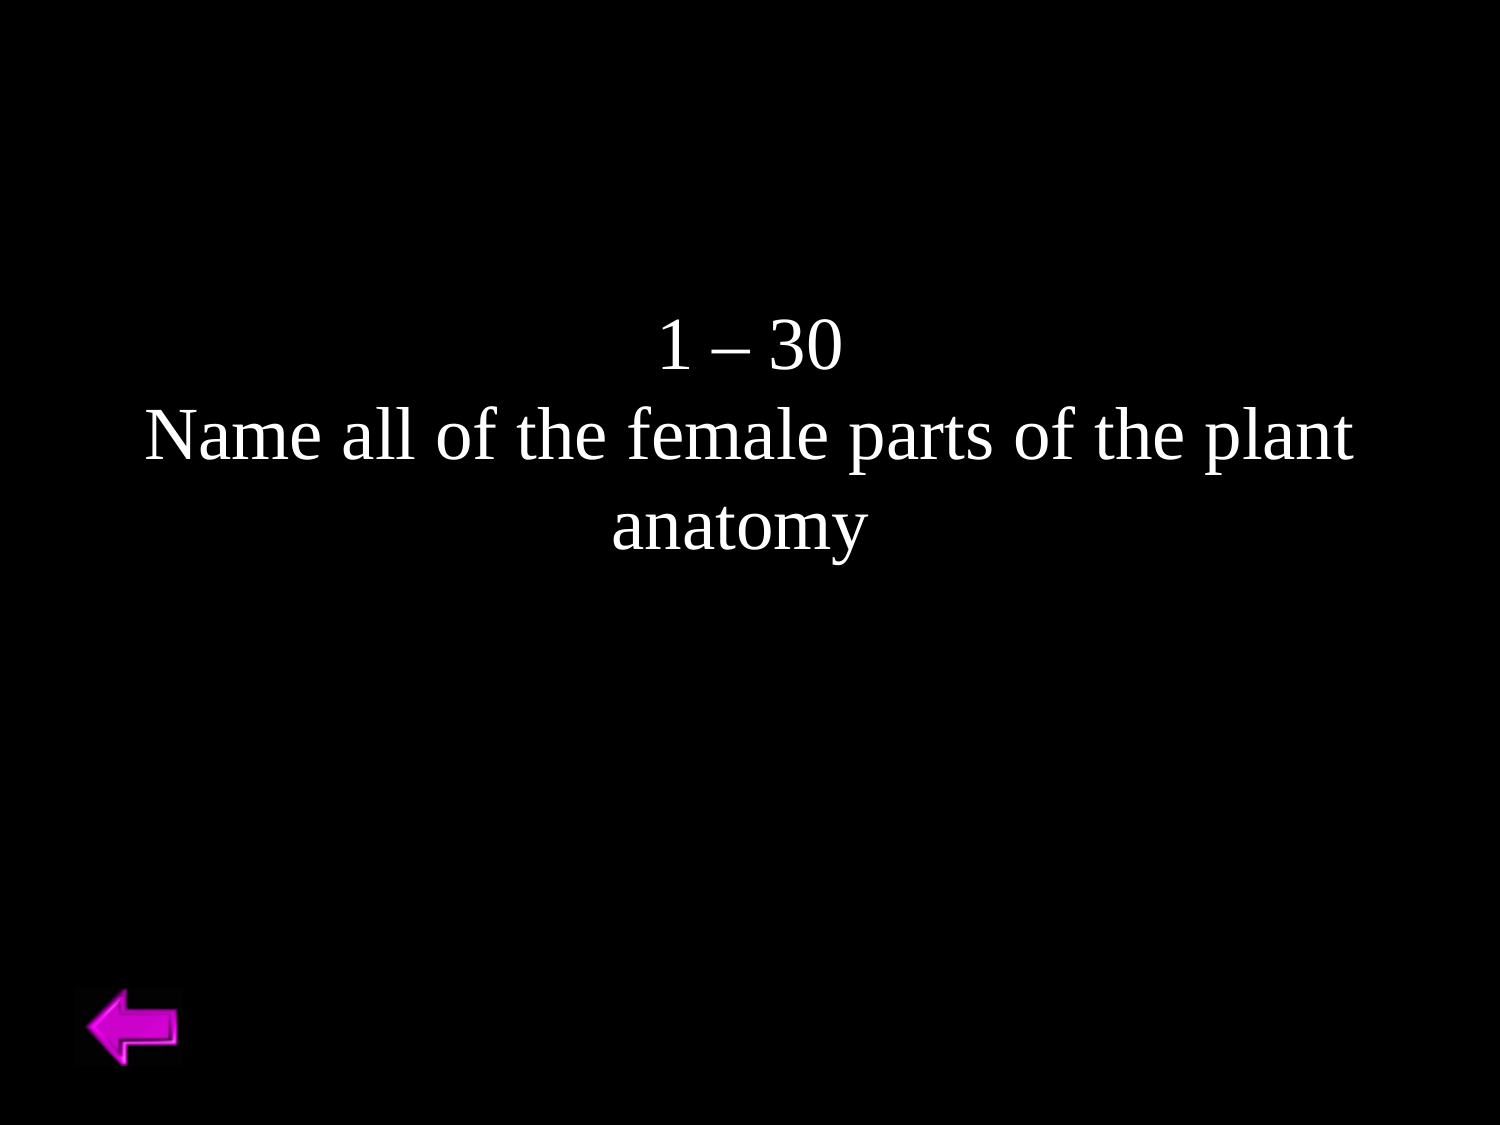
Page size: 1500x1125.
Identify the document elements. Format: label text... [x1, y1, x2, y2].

picture [74, 987, 183, 1066]
text_box 1 – 30 Name all of the female parts of the plant anatomy [0, 287, 1500, 573]
